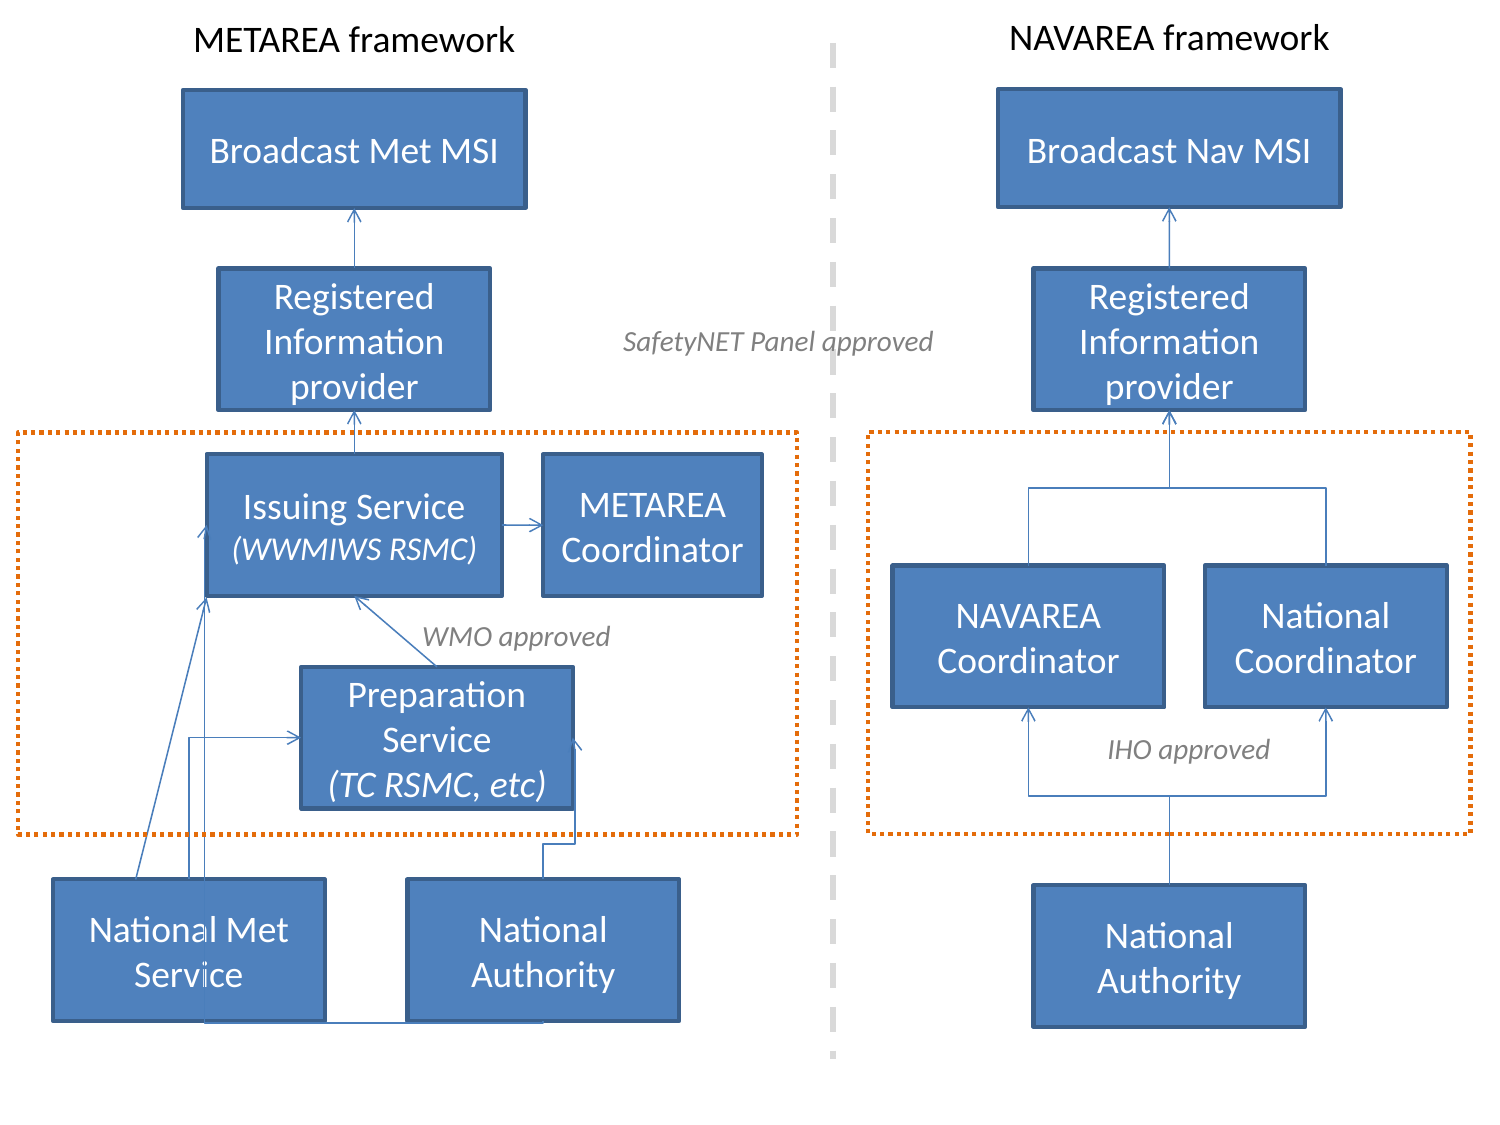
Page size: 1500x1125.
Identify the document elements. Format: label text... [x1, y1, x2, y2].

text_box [1158, 717, 1337, 875]
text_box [1009, 725, 1153, 868]
text_box Broadcast Nav MSI [996, 87, 1343, 209]
text_box SafetyNET Panel approved [837, 314, 951, 365]
text_box Broadcast Met MSI [181, 88, 528, 210]
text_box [353, 595, 438, 603]
text_box [16, 430, 799, 837]
text_box National Met Service [51, 877, 204, 1023]
text_box NAVAREA framework [844, 5, 1495, 66]
text_box METAREA framework [29, 7, 680, 67]
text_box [1020, 417, 1164, 559]
text_box Registered Information provider [1031, 266, 1307, 412]
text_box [126, 604, 624, 942]
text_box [1169, 409, 1326, 567]
text_box [866, 430, 1473, 836]
text_box Registered Information provider [216, 266, 492, 412]
text_box National Authority [1031, 883, 1307, 1029]
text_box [135, 597, 207, 603]
text_box SafetyNET Panel approved [608, 314, 828, 365]
text_box National Authority [405, 877, 681, 1023]
text_box National Met Service [205, 950, 327, 1022]
